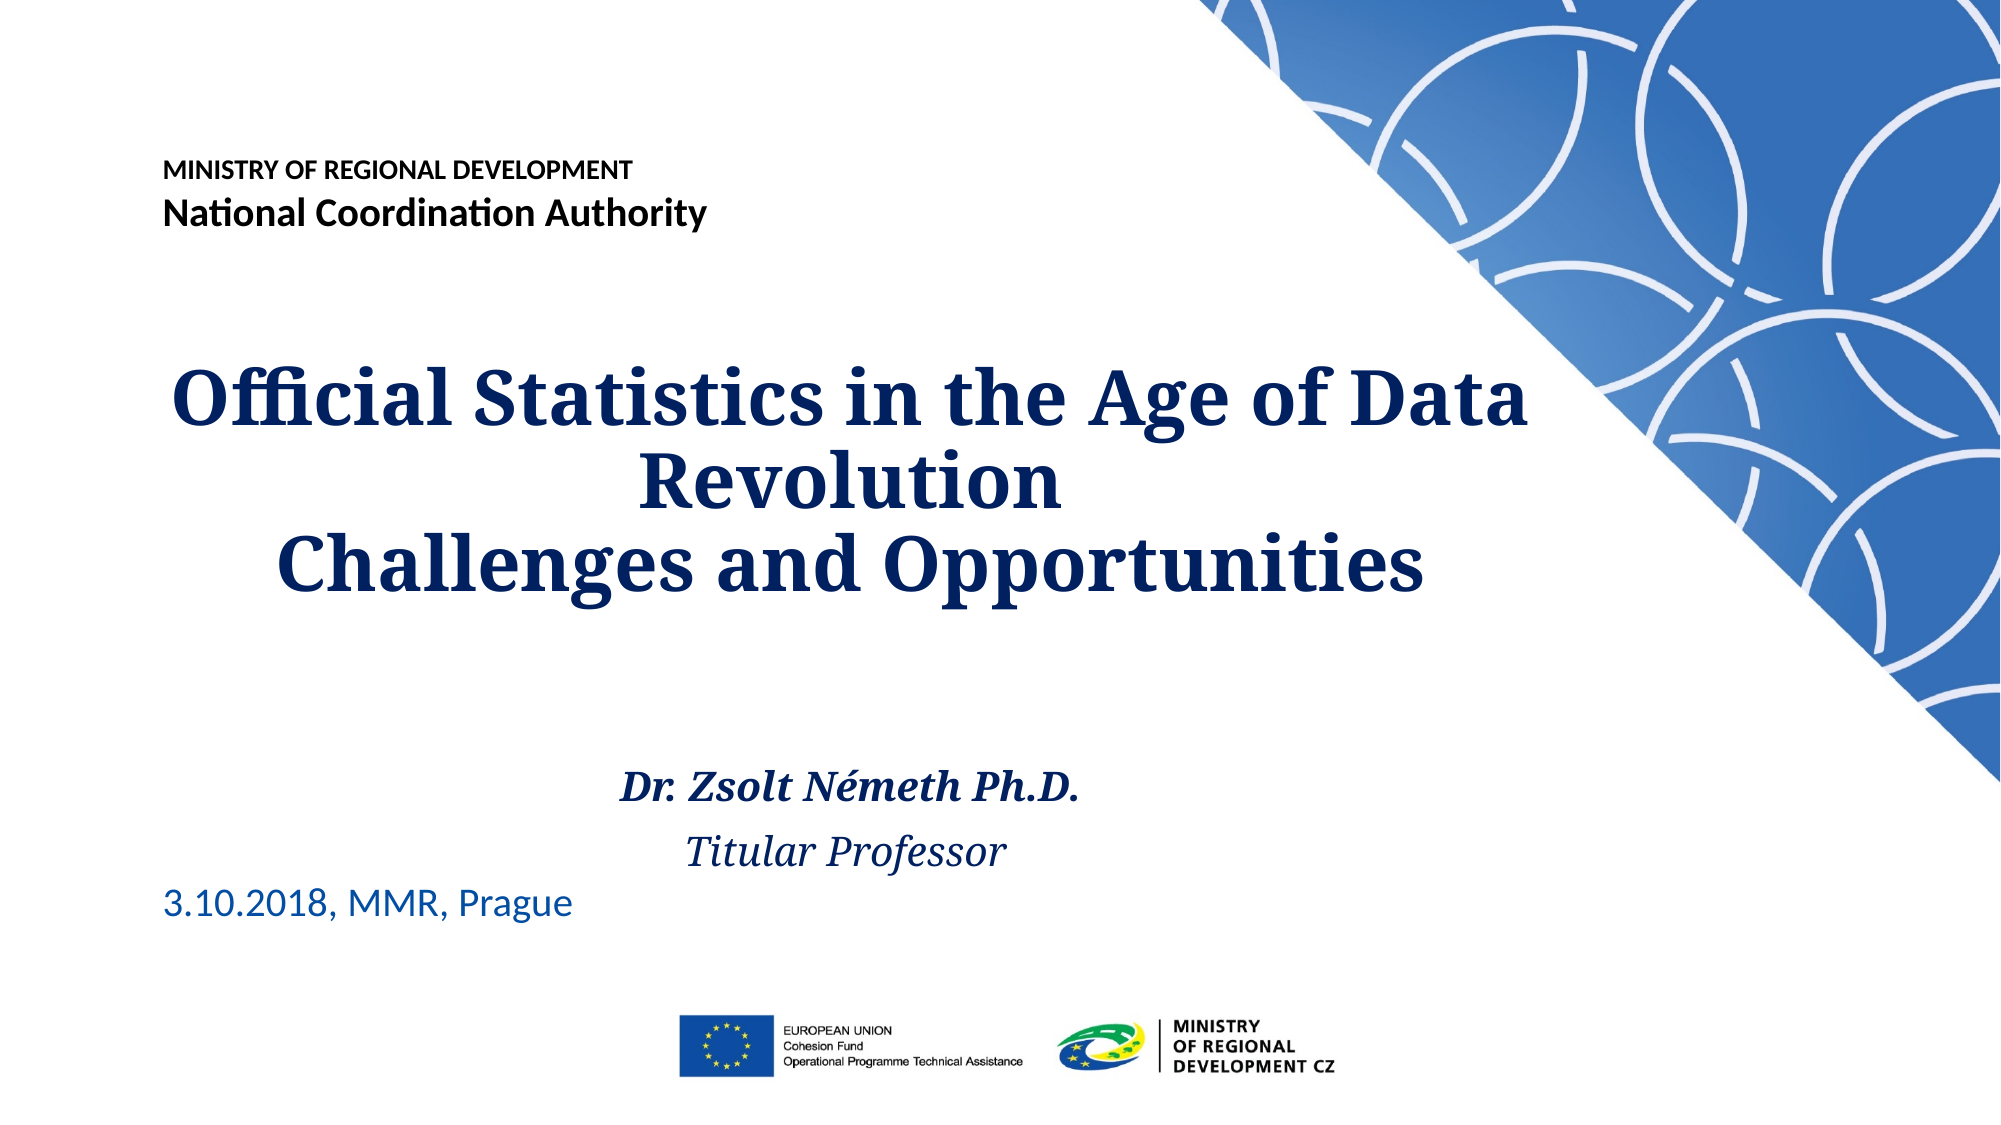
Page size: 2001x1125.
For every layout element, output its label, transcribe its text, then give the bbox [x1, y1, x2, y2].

list 3.10.2018, MMR, Prague [147, 873, 904, 932]
subtitle Dr. Zsolt Németh Ph.D. Titular Professor [167, 758, 1535, 874]
picture [0, 0, 2001, 1125]
title Official Statistics in the Age of Data Revolution Challenges and Opportunities [0, 350, 1731, 617]
